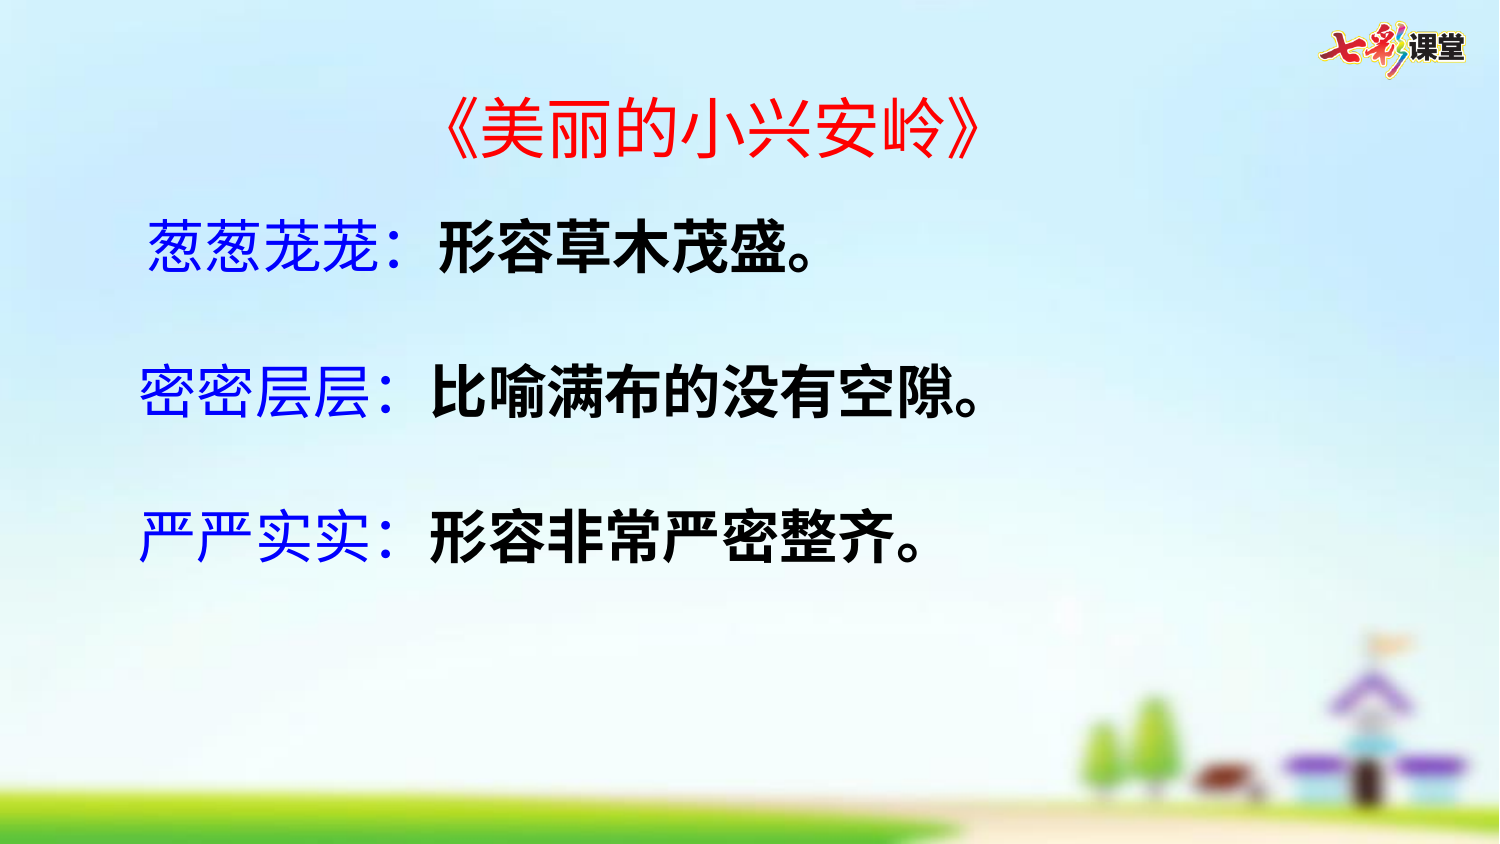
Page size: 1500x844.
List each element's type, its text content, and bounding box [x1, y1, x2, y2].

text_box 严严实实：形容非常严密整齐。 [123, 492, 1444, 578]
text_box 密密层层：比喻满布的没有空隙。 [123, 347, 1444, 433]
text_box 《美丽的小兴安岭》 [398, 79, 1029, 174]
text_box 葱葱茏茏：形容草木茂盛。 [132, 202, 1452, 288]
picture [0, 0, 1499, 844]
